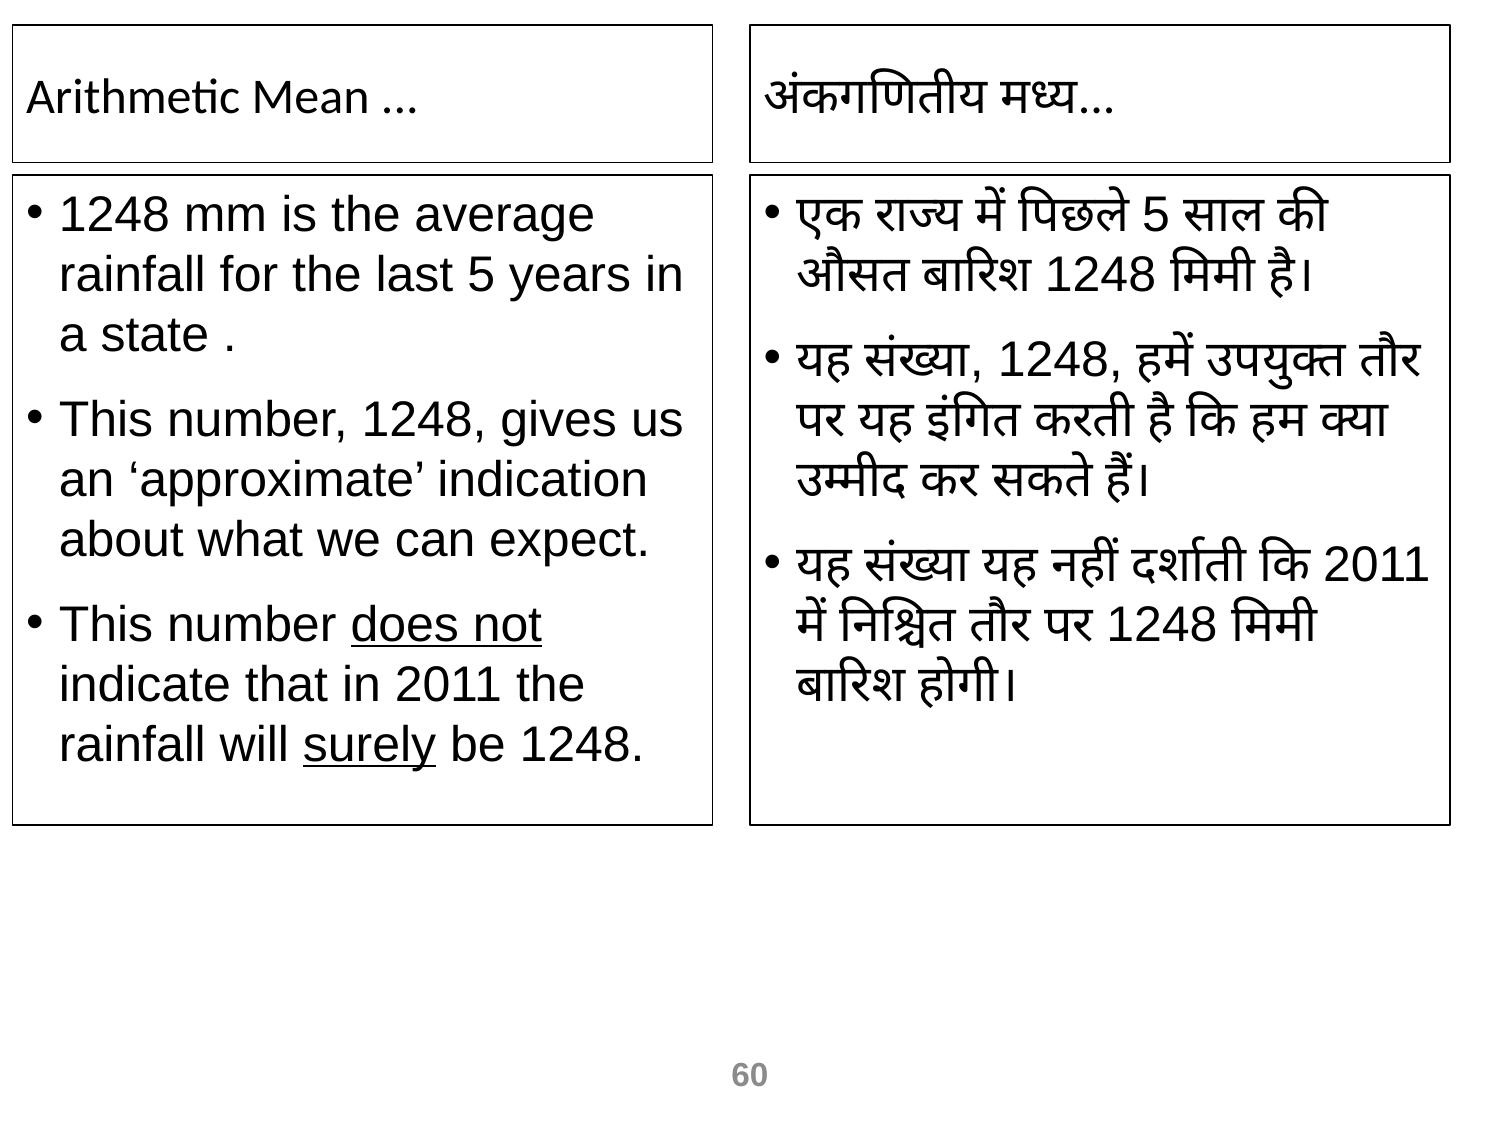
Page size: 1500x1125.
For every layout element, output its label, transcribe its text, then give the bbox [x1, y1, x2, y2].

text_box अंकगणितीय मध्य... [750, 24, 1450, 163]
text_box एक राज्य में पिछले 5 साल की औसत बारिश 1248 मिमी है। यह संख्या, 1248, हमें उपयुक्त तौर पर यह इंगित करती है कि हम क्या उम्मीद कर सकते हैं। यह संख्या यह नहीं दर्शाती कि 2011 में निश्च‍ित तौर पर 1248 मिमी बारिश होगी। [750, 174, 1450, 825]
slide_number 60 [512, 1042, 988, 1103]
text_box Arithmetic Mean ... [12, 24, 713, 163]
text_box 1248 mm is the average rainfall for the last 5 years in a state . This number, 1248, gives us an ‘approximate’ indication about what we can expect. This number does not indicate that in 2011 the rainfall will surely be 1248. [12, 174, 713, 825]
